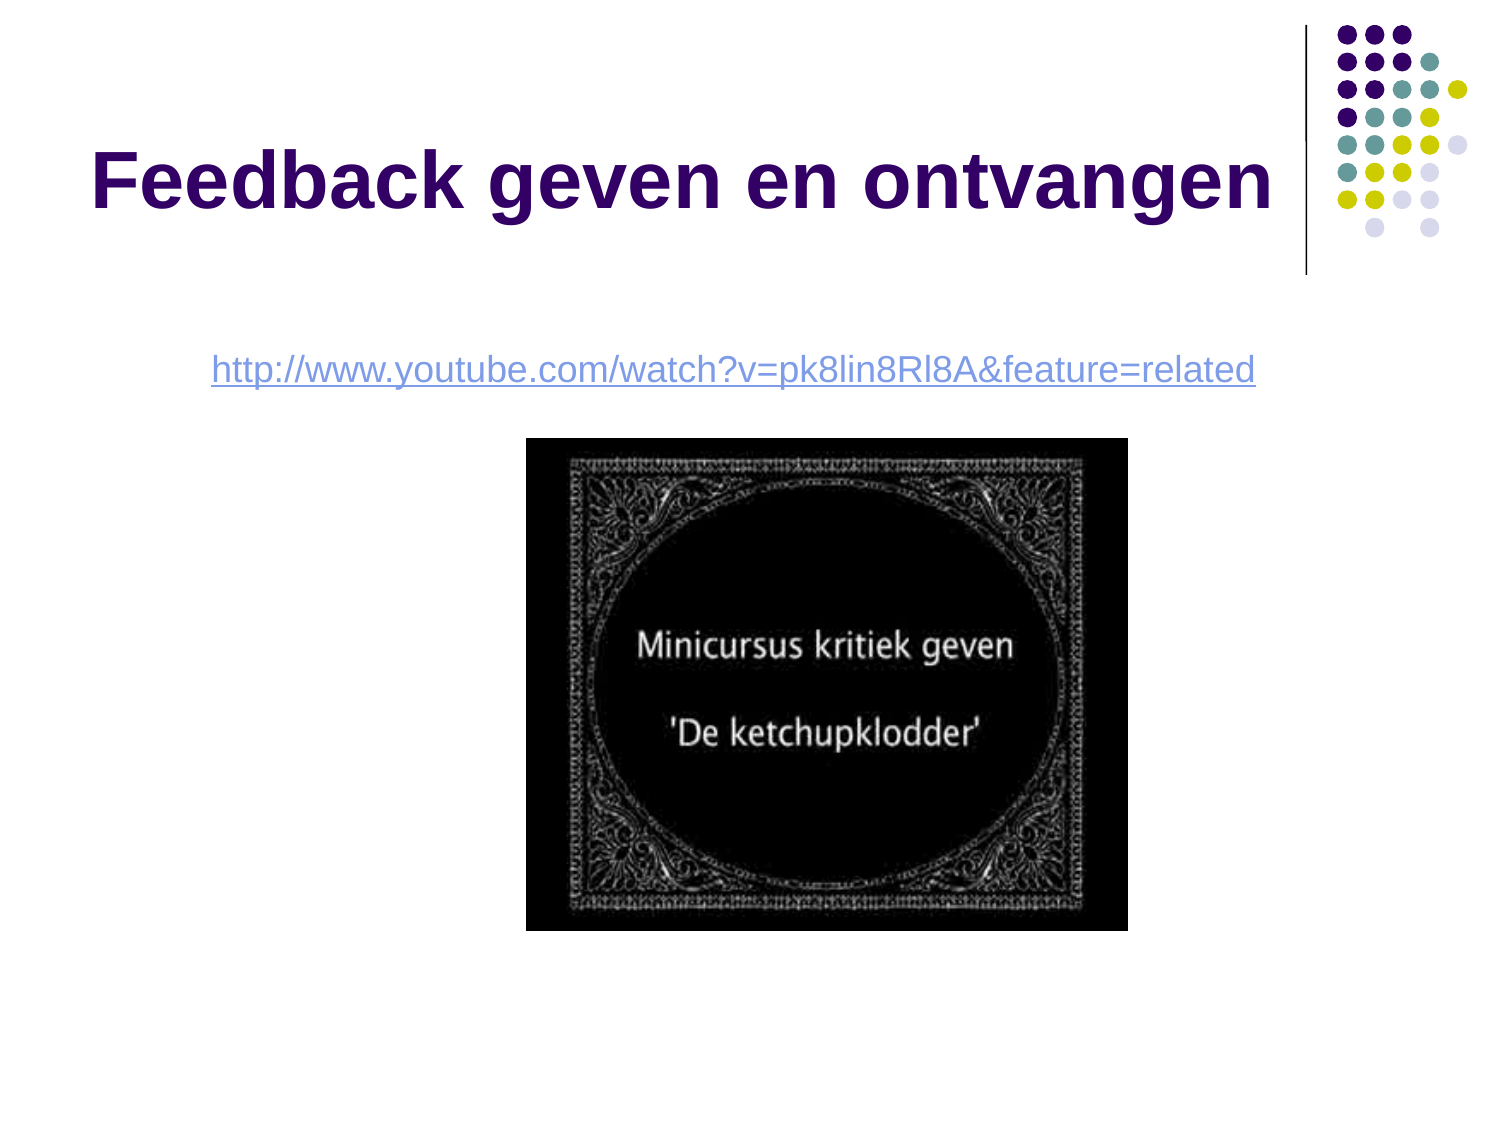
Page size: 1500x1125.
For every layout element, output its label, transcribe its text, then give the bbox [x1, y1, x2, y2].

text_box http://www.youtube.com/watch?v=pk8lin8Rl8A&feature=related [196, 337, 1271, 443]
title Feedback geven en ontvangen [75, 20, 1313, 233]
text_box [525, 437, 1129, 932]
